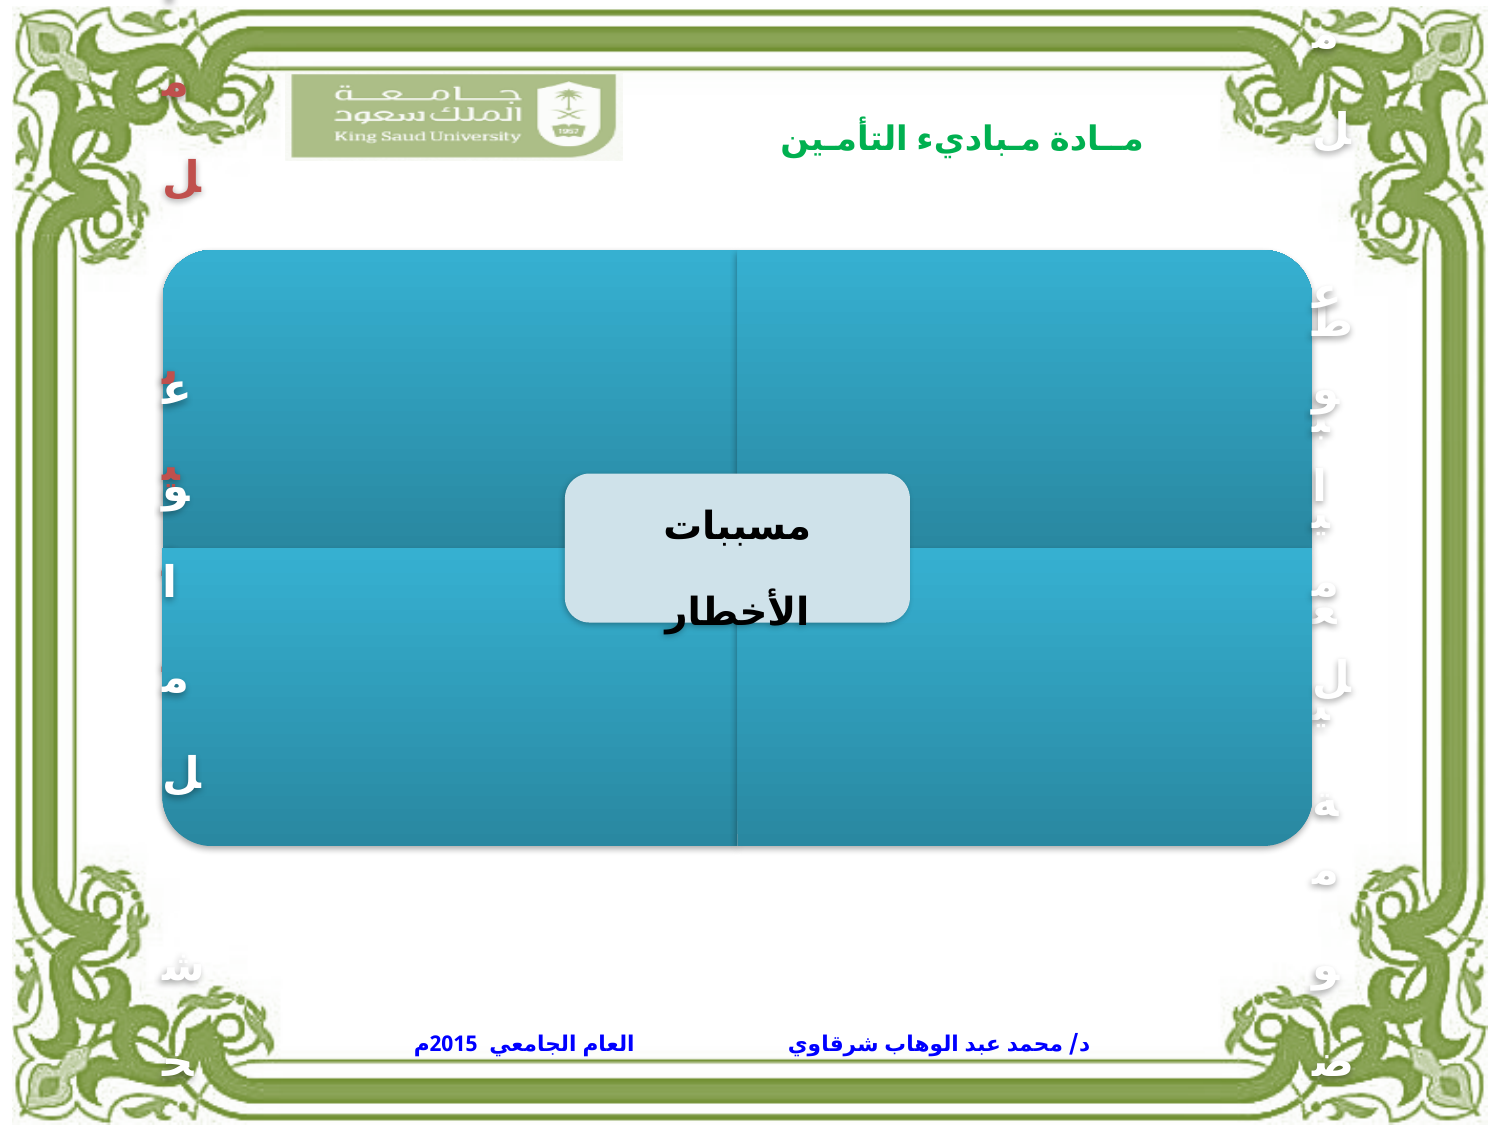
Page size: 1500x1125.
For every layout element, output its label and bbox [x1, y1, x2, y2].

list [162, 249, 1313, 847]
picture [12, 6, 1488, 1125]
